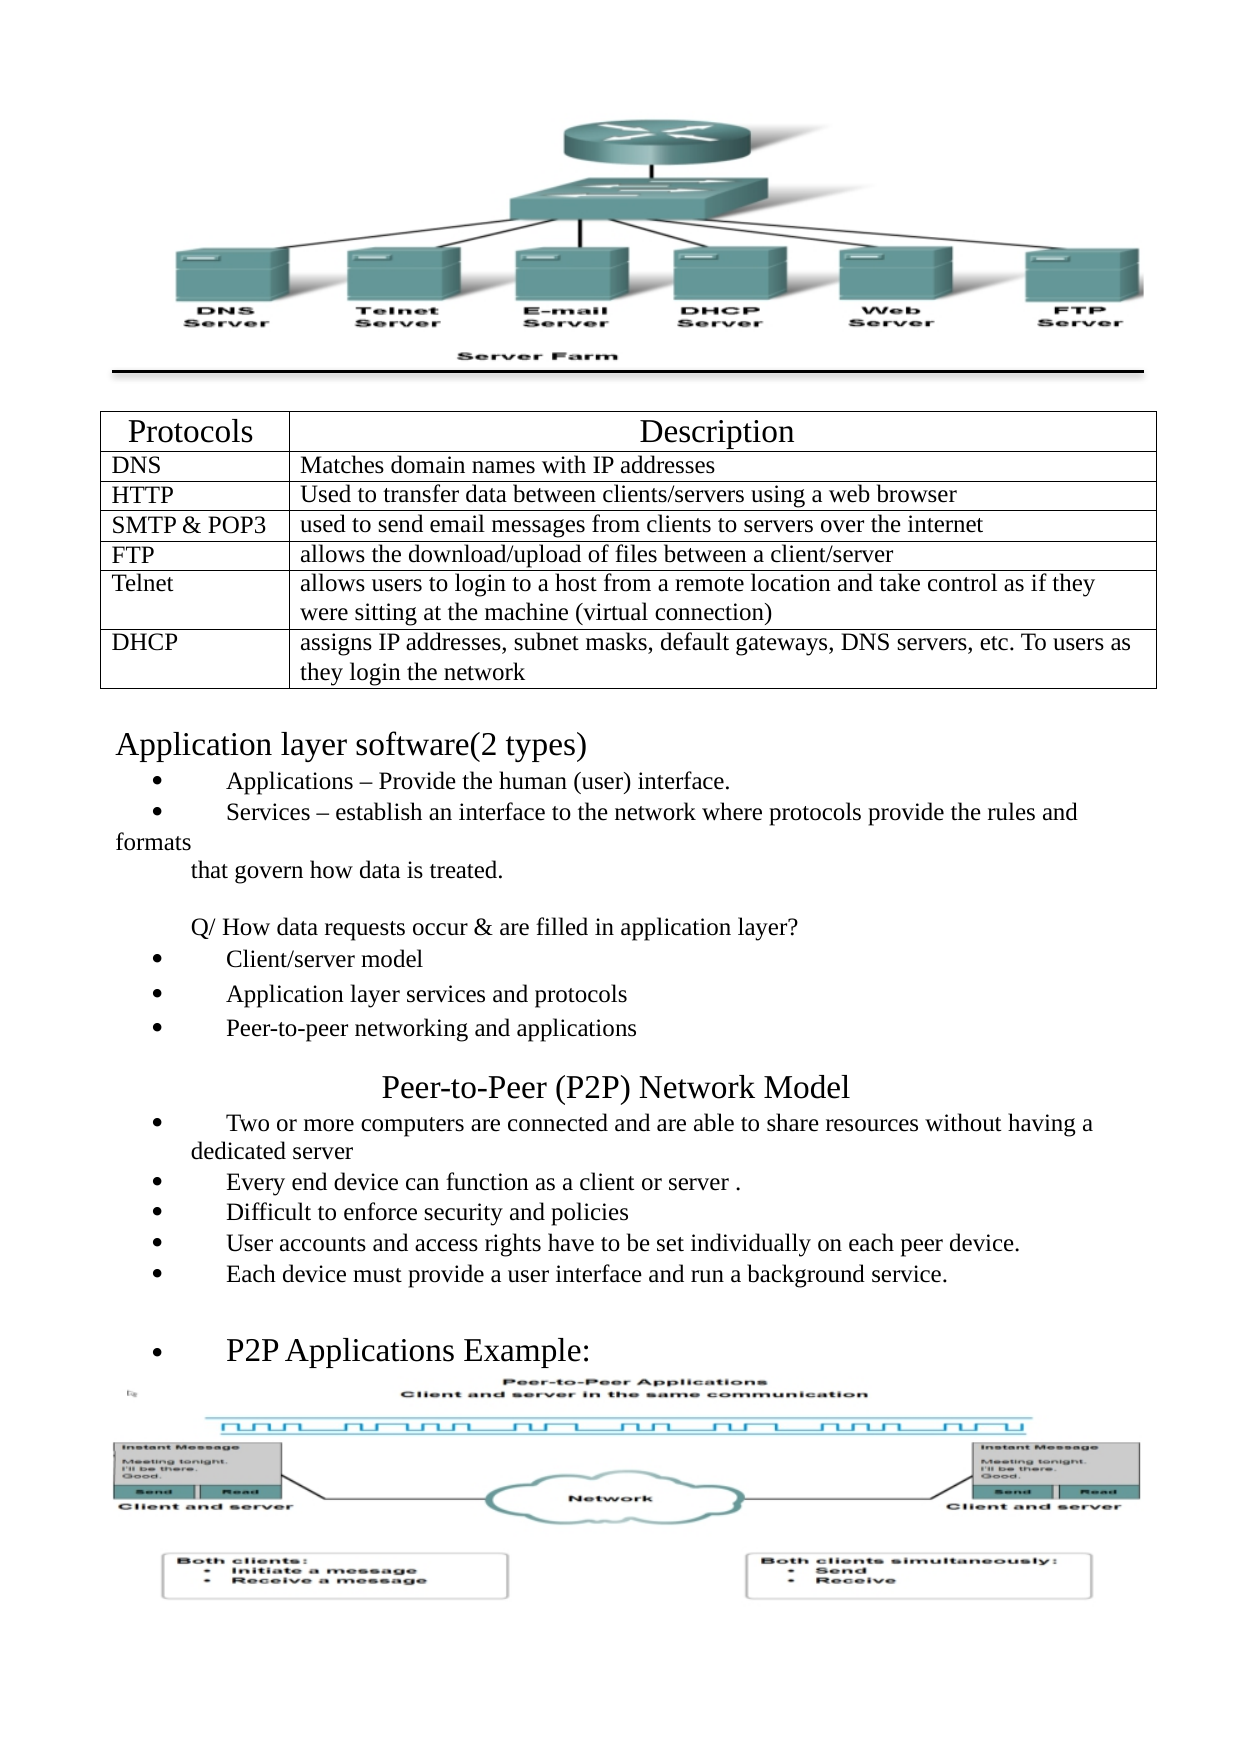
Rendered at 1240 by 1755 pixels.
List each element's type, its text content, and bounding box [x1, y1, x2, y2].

picture [112, 110, 1146, 366]
table_cell allows the download/upload of files between a client/server [290, 542, 1156, 570]
table_cell SMTP & POP3 [101, 511, 289, 541]
table_cell DNS [101, 452, 289, 481]
table_cell assigns IP addresses, subnet masks, default gateways, DNS servers, etc. To users as they login the network [290, 630, 1156, 688]
table_cell Used to transfer data between clients/servers using a web browser [290, 482, 1156, 510]
picture [110, 1376, 1144, 1609]
table_cell allows users to login to a host from a remote location and take control as if they were sitting at the machine (virtual connection) [290, 571, 1156, 629]
table_header Protocols [101, 412, 289, 451]
table_cell Matches domain names with IP addresses [290, 452, 1156, 481]
table_cell Telnet [101, 571, 289, 629]
table_cell DHCP [101, 630, 289, 688]
table_cell used to send email messages from clients to servers over the internet [290, 511, 1156, 541]
table_cell HTTP [101, 482, 289, 510]
text_box Application layer software(2 types)  Applications – Provide the human (user) interface.  Services – establish an interface to the network where protocols provide the rules and formats that govern how data is treated. Q/ How data requests occur & are filled in application layer?  Client/server model  Application layer services and protocols  Peer-to-peer networking and applications Peer-to-Peer (P2P) Network Model  Two or more computers are connected and are able to share resources without having a dedicated server  Every end device can function as a client or server .  Difficult to enforce security and policies  User accounts and access rights have to be set individually on each peer device.  Each device must provide a user interface and run a background service.  P2P Applications Example: [115, 725, 1124, 1338]
table_header Description [290, 412, 1156, 451]
table_cell FTP [101, 542, 289, 570]
